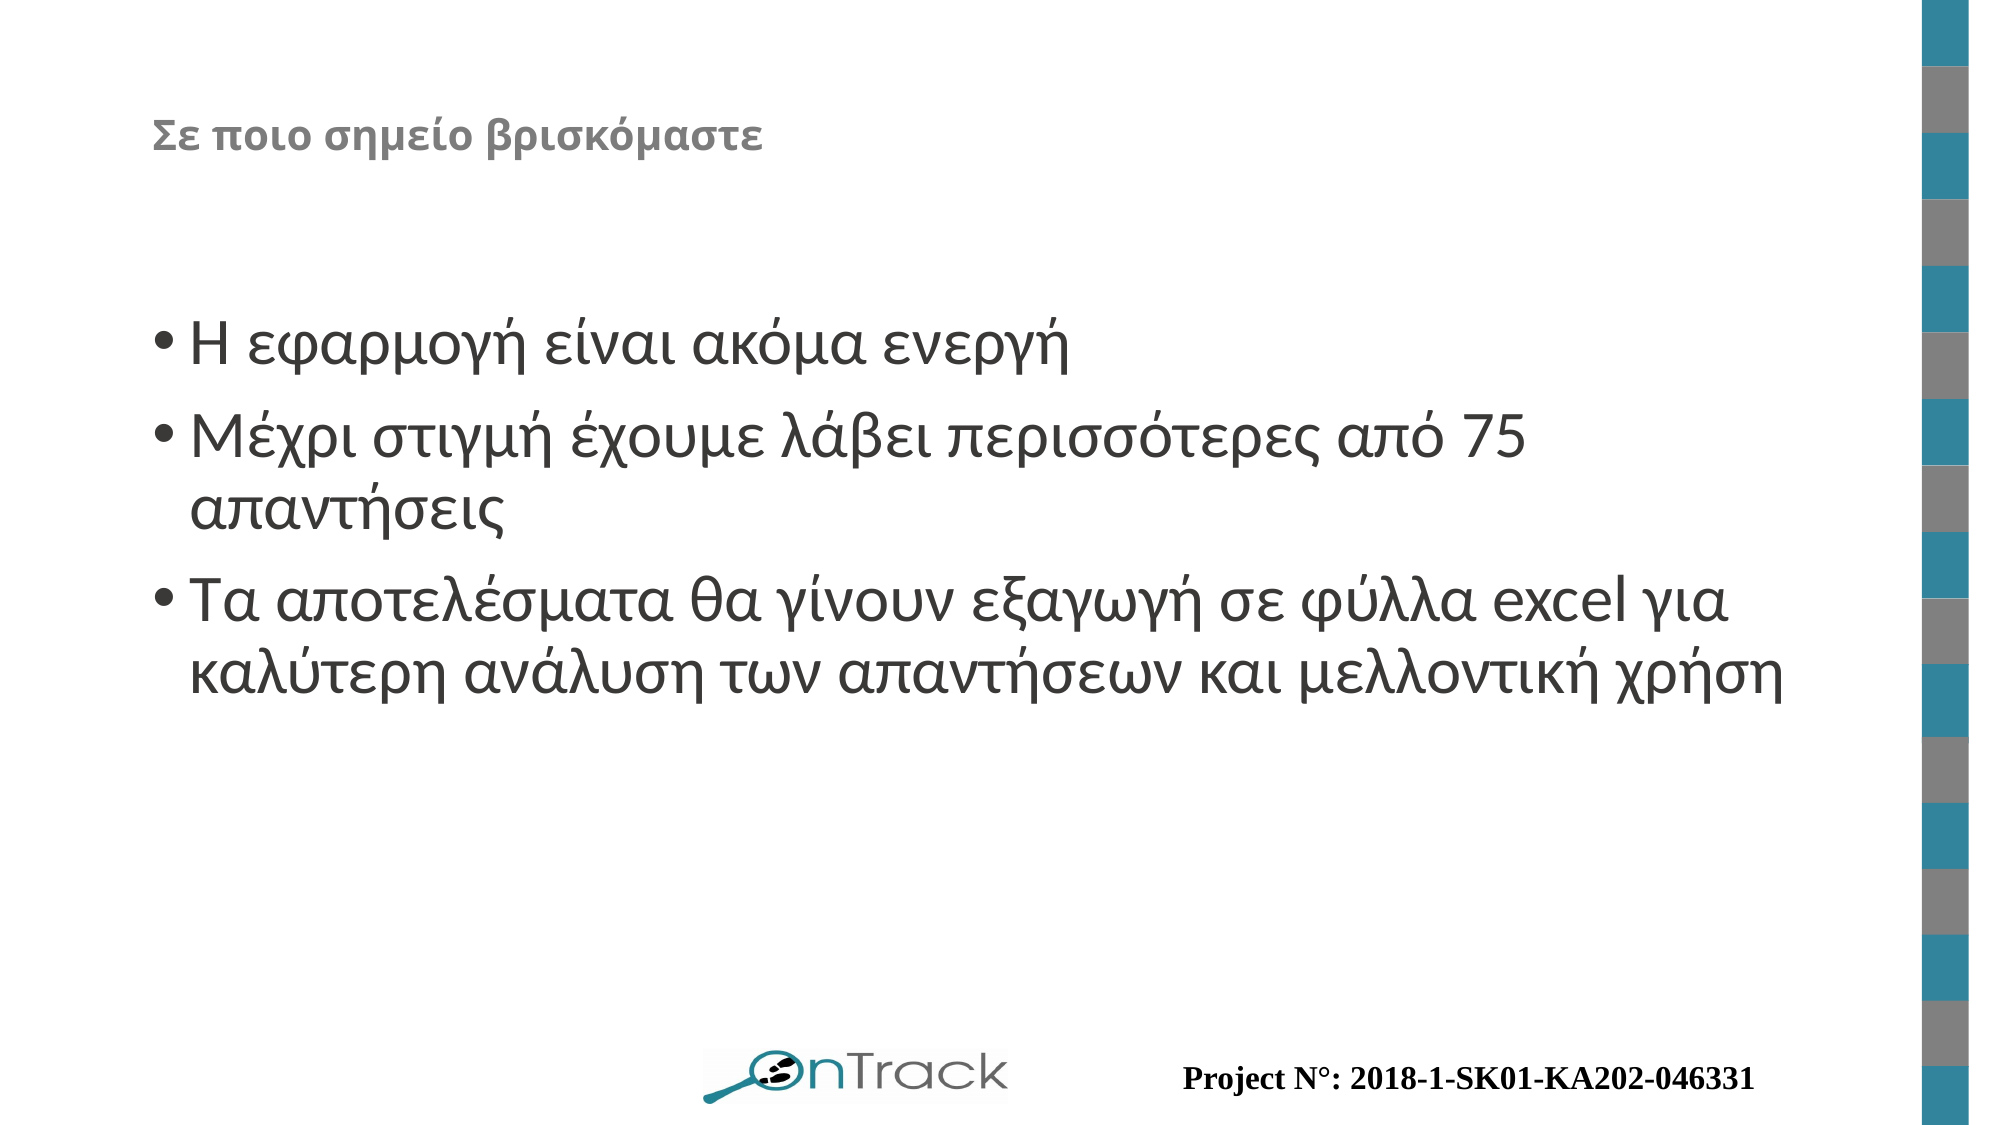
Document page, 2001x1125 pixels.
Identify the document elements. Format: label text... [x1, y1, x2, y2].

picture [703, 1048, 1008, 1104]
title Σε ποιο σημείο βρισκόμαστε [137, 59, 1863, 219]
list Η εφαρμογή είναι ακόμα ενεργή Μέχρι στιγμή έχουμε λάβει περισσότερες από 75 απαντήσεις Τα αποτελέσματα θα γίνουν εξαγωγή σε φύλλα excel για καλύτερη ανάλυση των απαντήσεων και μελλοντική χρήση [137, 299, 1863, 1014]
